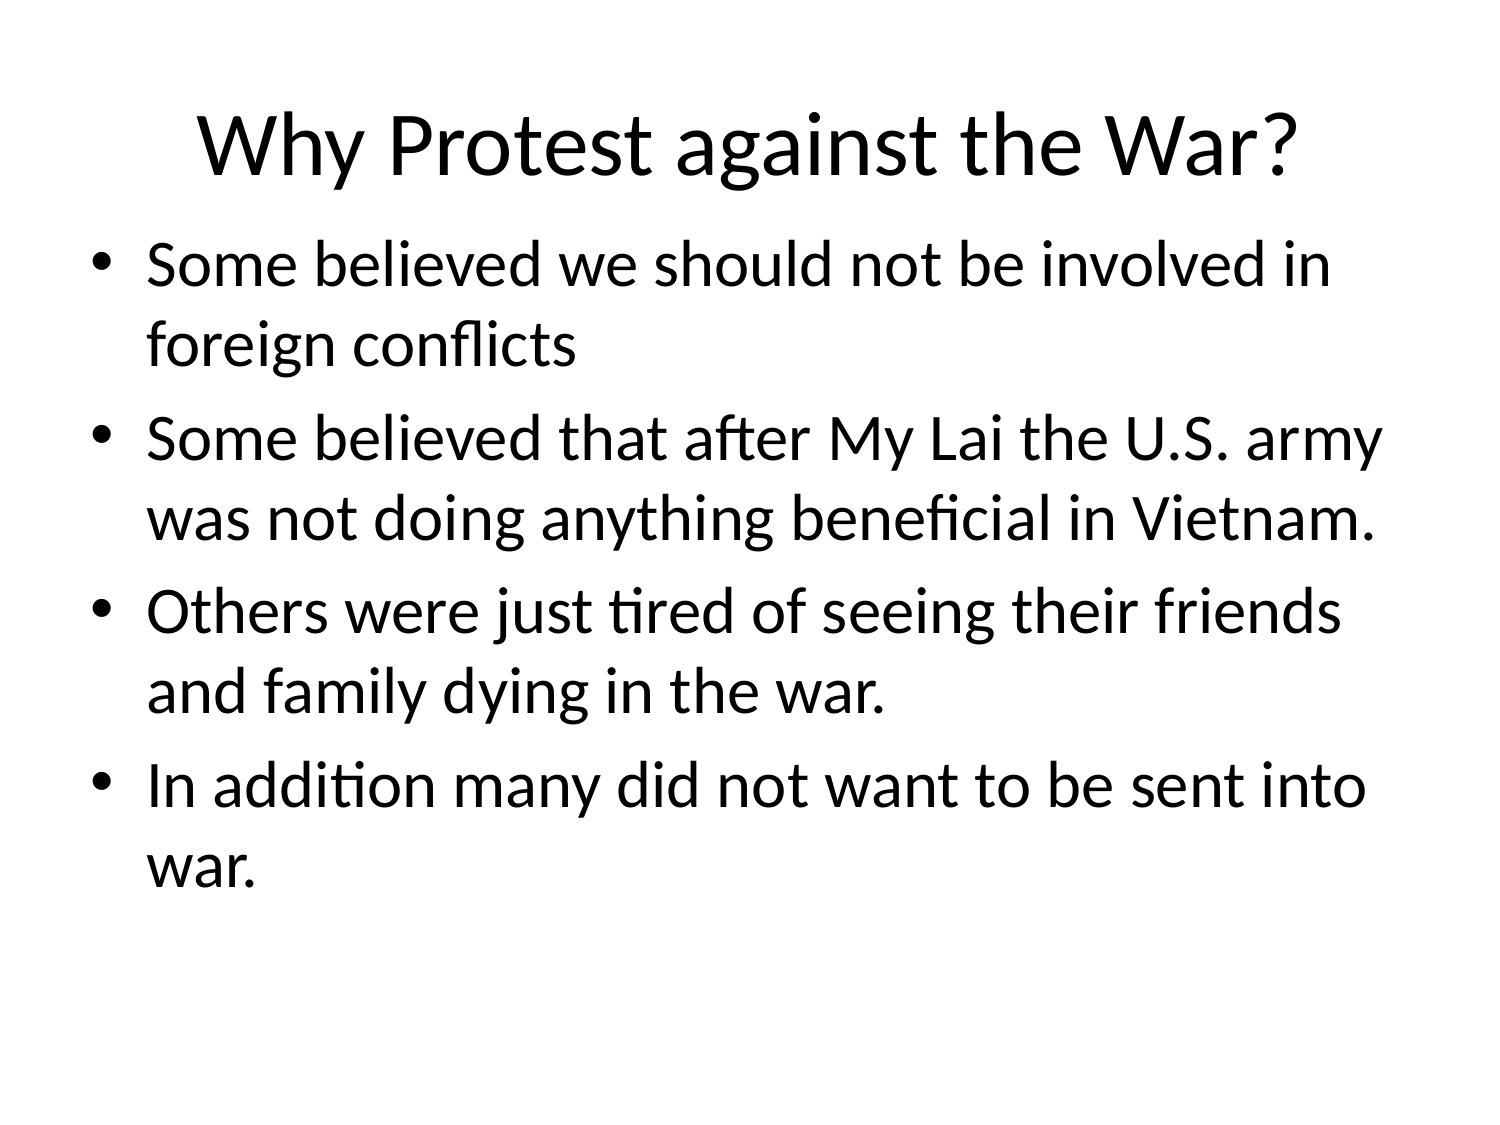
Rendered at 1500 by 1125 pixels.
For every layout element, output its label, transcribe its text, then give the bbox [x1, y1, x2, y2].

list Some believed we should not be involved in foreign conflicts Some believed that after My Lai the U.S. army was not doing anything beneficial in Vietnam. Others were just tired of seeing their friends and family dying in the war. In addition many did not want to be sent into war. [75, 212, 1463, 1050]
title Why Protest against the War? [75, 45, 1425, 212]
